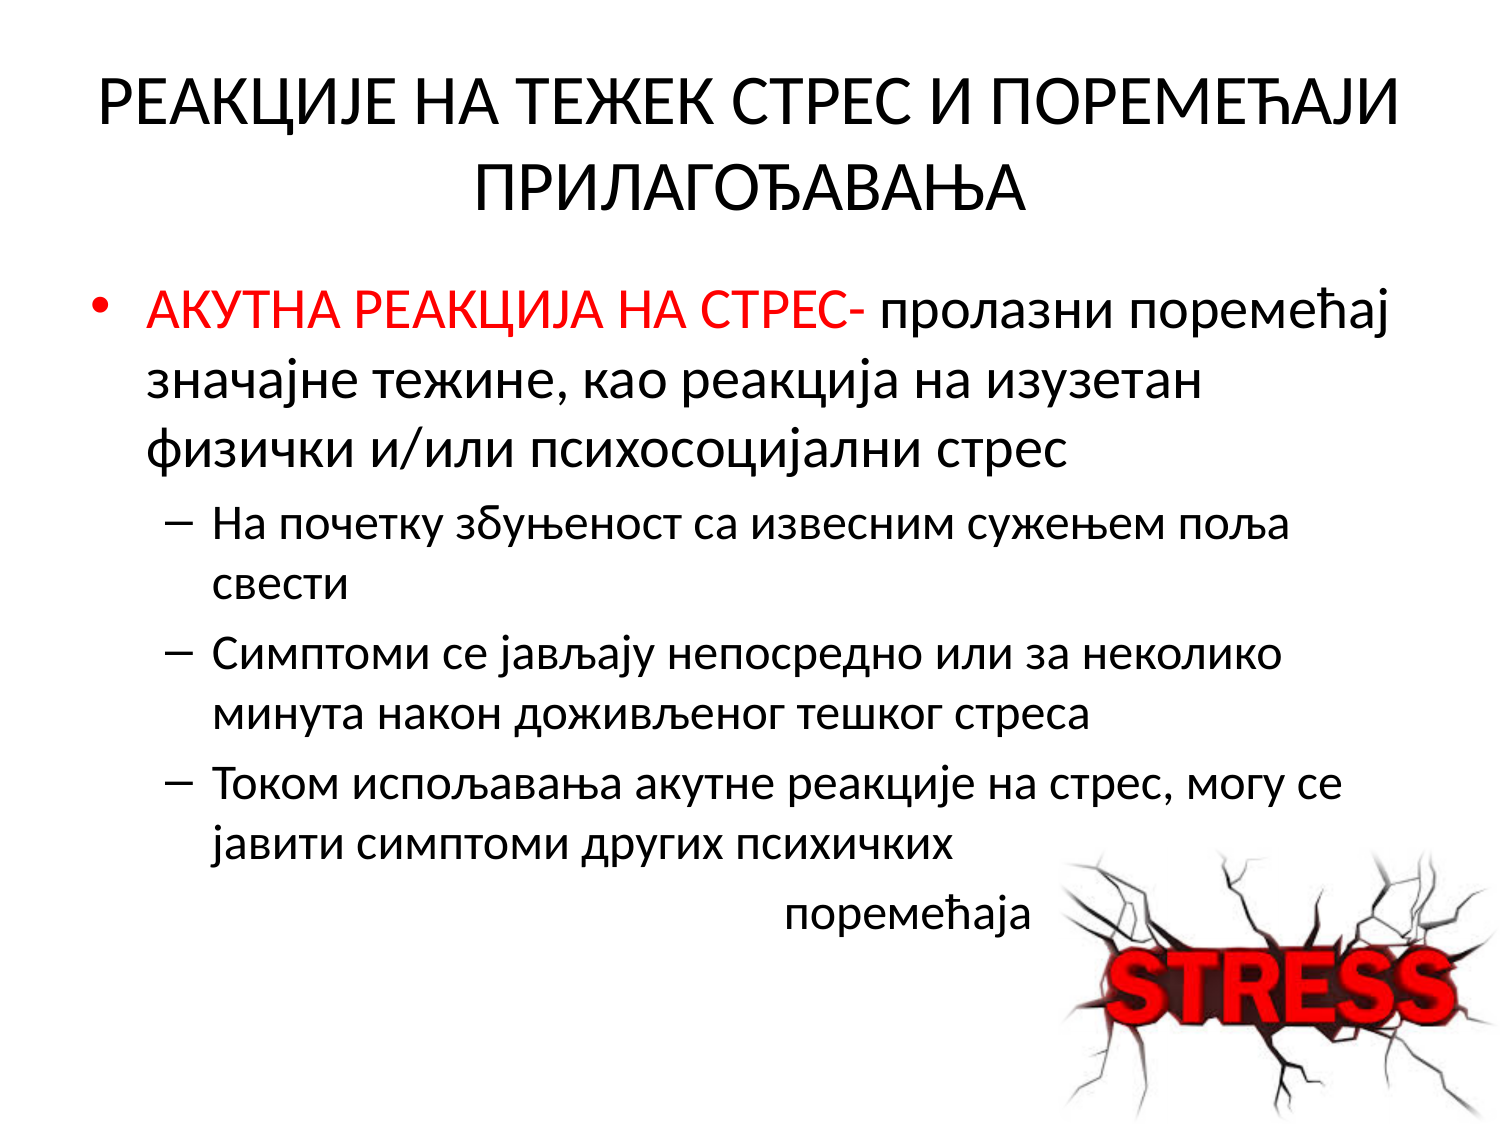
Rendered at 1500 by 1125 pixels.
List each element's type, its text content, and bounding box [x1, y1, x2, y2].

picture [1057, 846, 1500, 1125]
title РЕАКЦИЈЕ НА ТЕЖЕК СТРЕС И ПОРЕМЕЋАЈИ ПРИЛАГОЂАВАЊА [75, 45, 1425, 233]
list АКУТНА РЕАКЦИЈА НА СТРЕС- пролазни поремећај значајне тежине, као реакција на изузетан физички и/или психосоцијални стрес На почетку збуњеност са извесним сужењем поља свести Симптоми се јављају непосредно или за неколико минута након доживљеног тешког стреса Током испољавања акутне реакције на стрес, могу се јавити симптоми других психичких поремећаја [75, 262, 1425, 1000]
